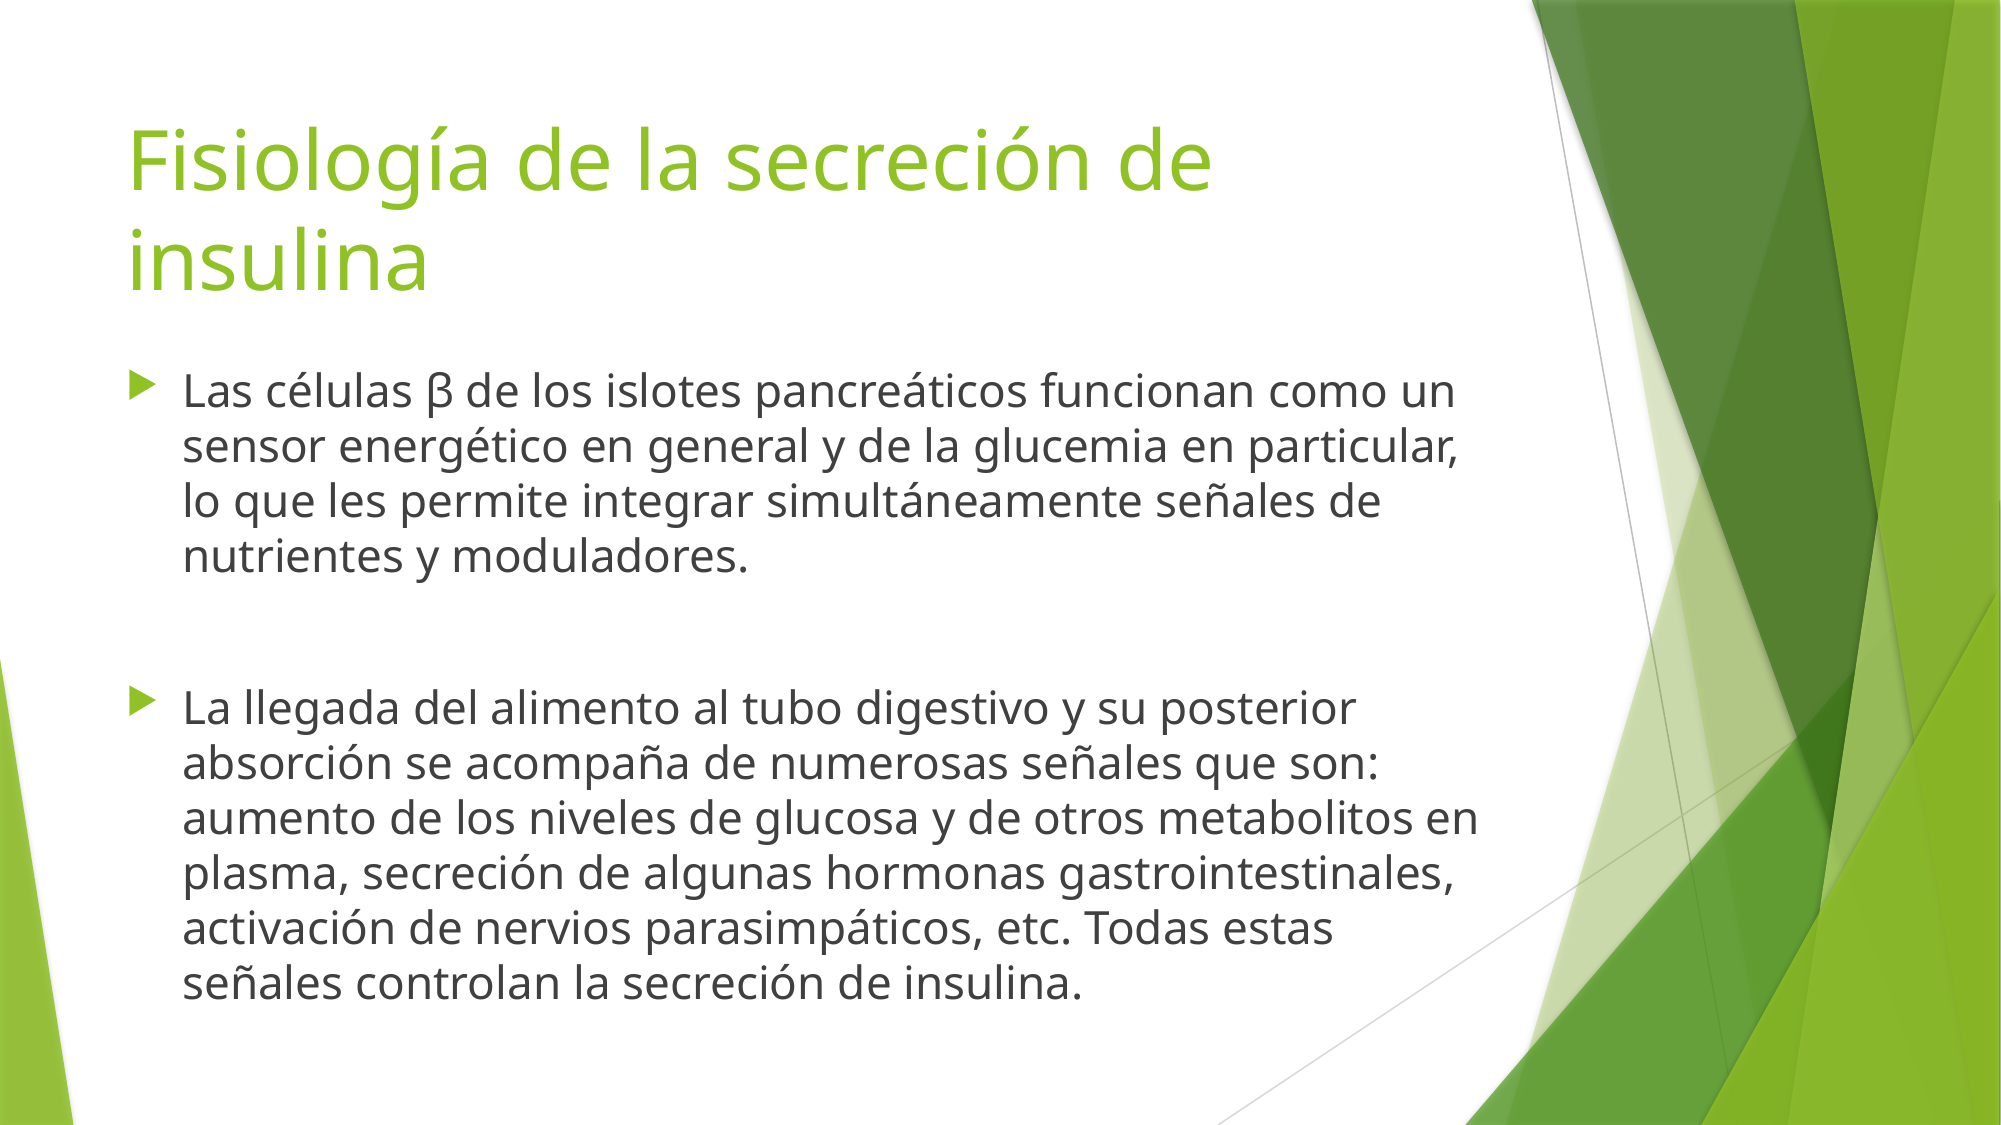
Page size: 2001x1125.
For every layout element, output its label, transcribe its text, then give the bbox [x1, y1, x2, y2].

list Las células β de los islotes pancreáticos funcionan como un sensor energético en general y de la glucemia en particular, lo que les permite integrar simultáneamente señales de nutrientes y moduladores. La llegada del alimento al tubo digestivo y su posterior absorción se acompaña de numerosas señales que son: aumento de los niveles de glucosa y de otros metabolitos en plasma, secreción de algunas hormonas gastrointestinales, activación de nervios parasimpáticos, etc. Todas estas señales controlan la secreción de insulina. [111, 354, 1522, 992]
title Fisiología de la secreción de insulina [111, 99, 1522, 317]
